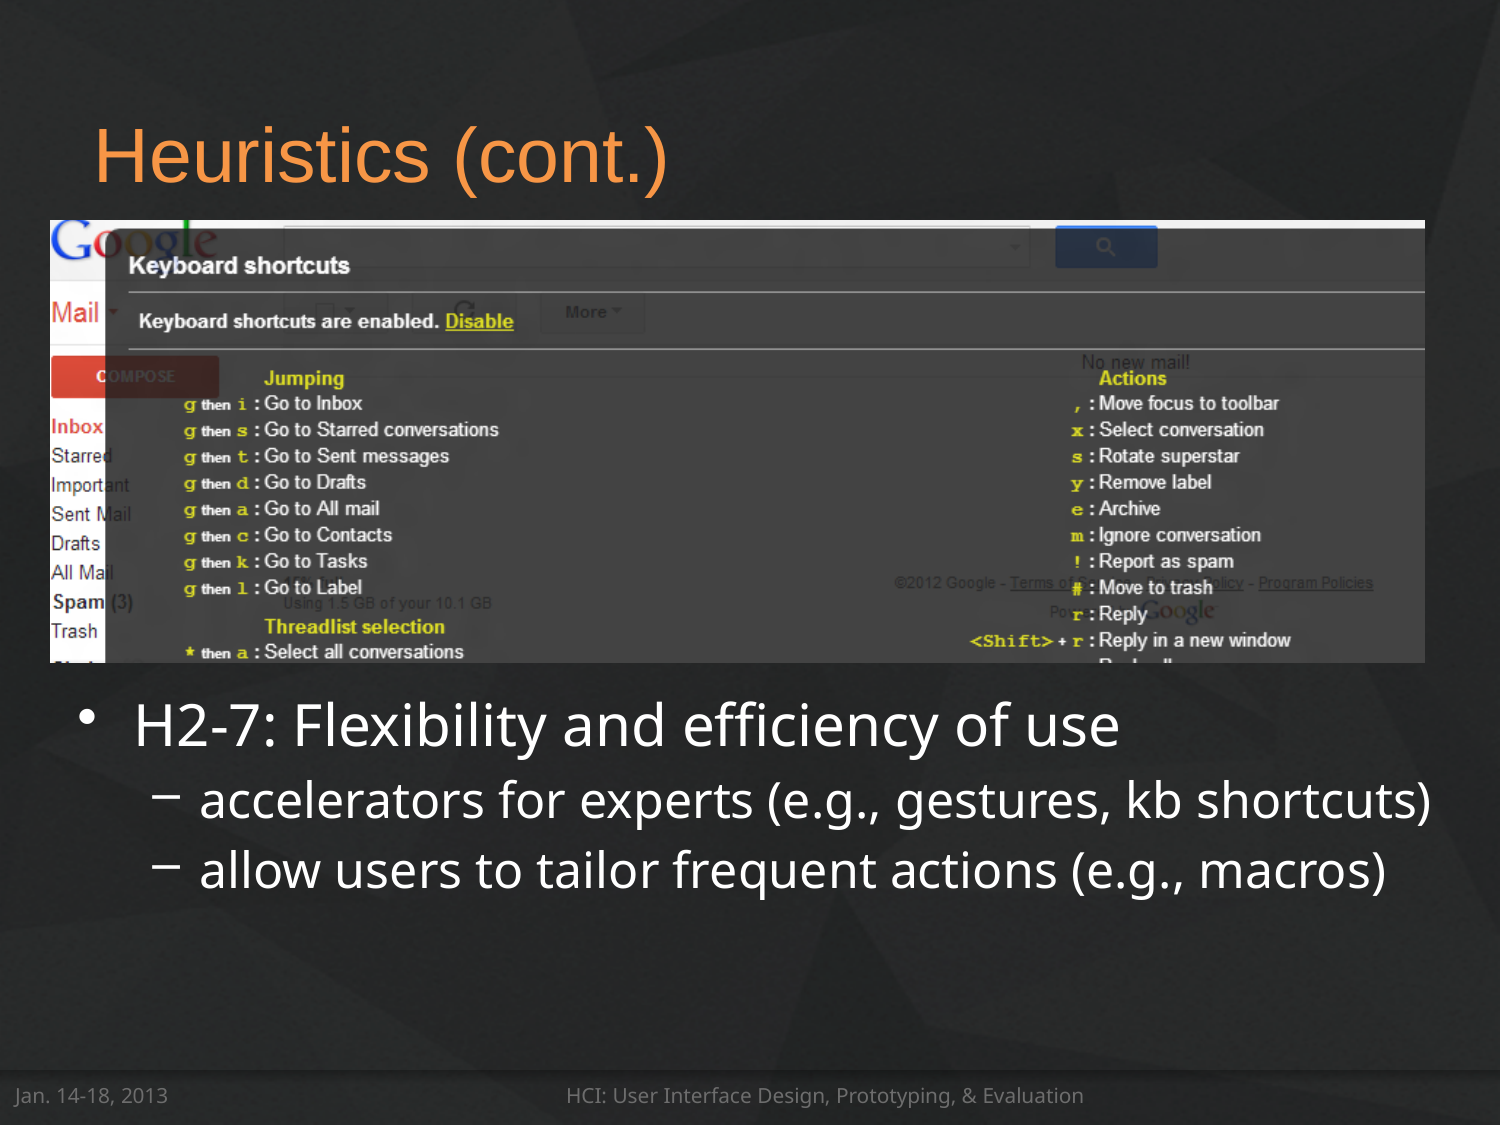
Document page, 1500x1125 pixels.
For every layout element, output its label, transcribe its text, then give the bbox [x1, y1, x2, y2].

picture [0, 0, 1500, 1125]
title Heuristics (cont.) [78, 57, 1500, 246]
footer HCI: User Interface Design, Prototyping, & Evaluation [312, 1074, 1337, 1125]
list H2-7: Flexibility and efficiency of use accelerators for experts (e.g., gestures, kb shortcuts) allow users to tailor frequent actions (e.g., macros) [62, 680, 1500, 1065]
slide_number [0, 1074, 312, 1125]
